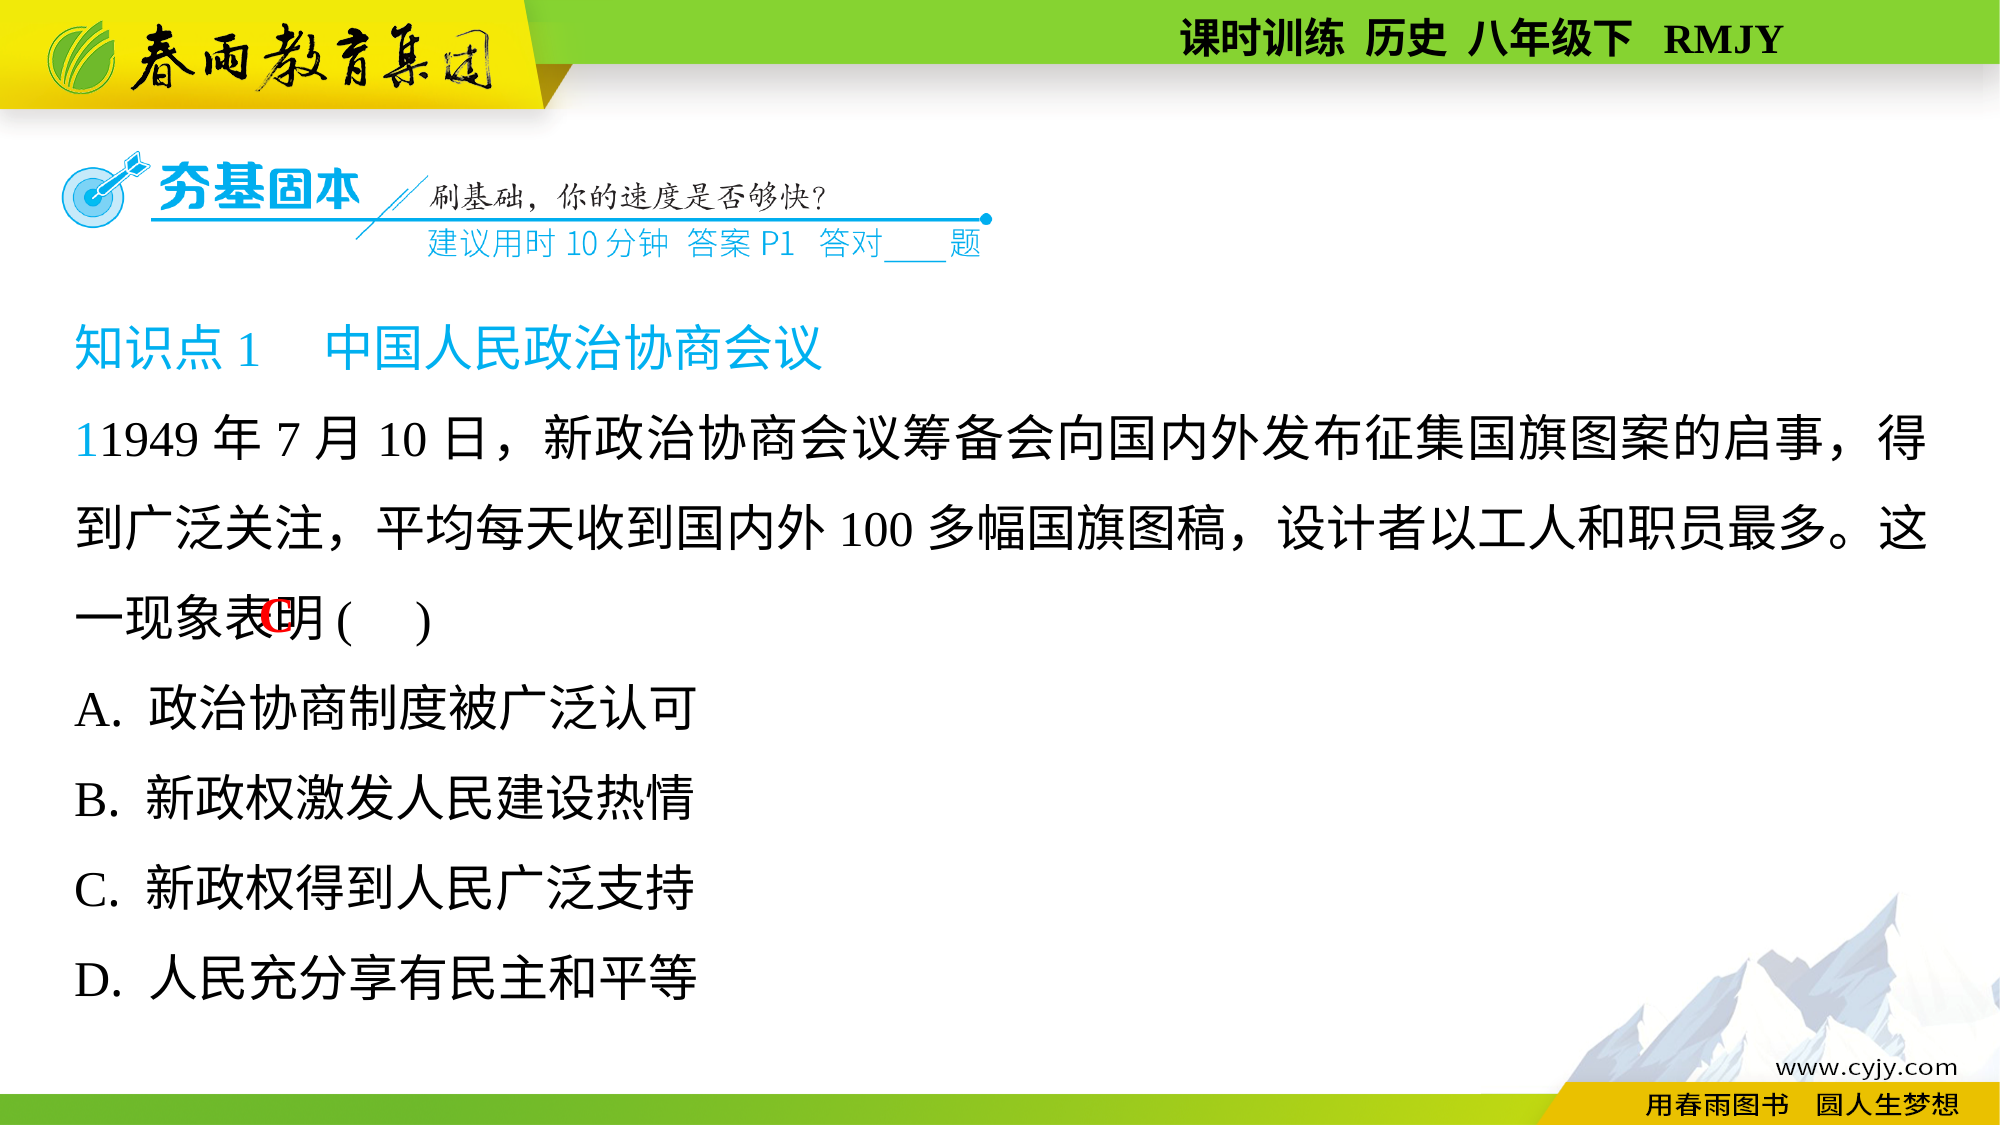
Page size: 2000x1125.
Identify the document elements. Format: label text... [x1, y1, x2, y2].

picture [0, 0, 2000, 1125]
list 知识点1 中国人民政治协商会议 11949年7月10日，新政治协商会议筹备会向国内外发布征集国旗图案的启事，得到广泛关注，平均每天收到国内外100多幅国旗图稿，设计者以工人和职员最多。这一现象表明( ) A. 政治协商制度被广泛认可 B. 新政权激发人民建设热情 C. 新政权得到人民广泛支持 D. 人民充分享有民主和平等 [59, 278, 1944, 1022]
text_box C [243, 575, 310, 650]
